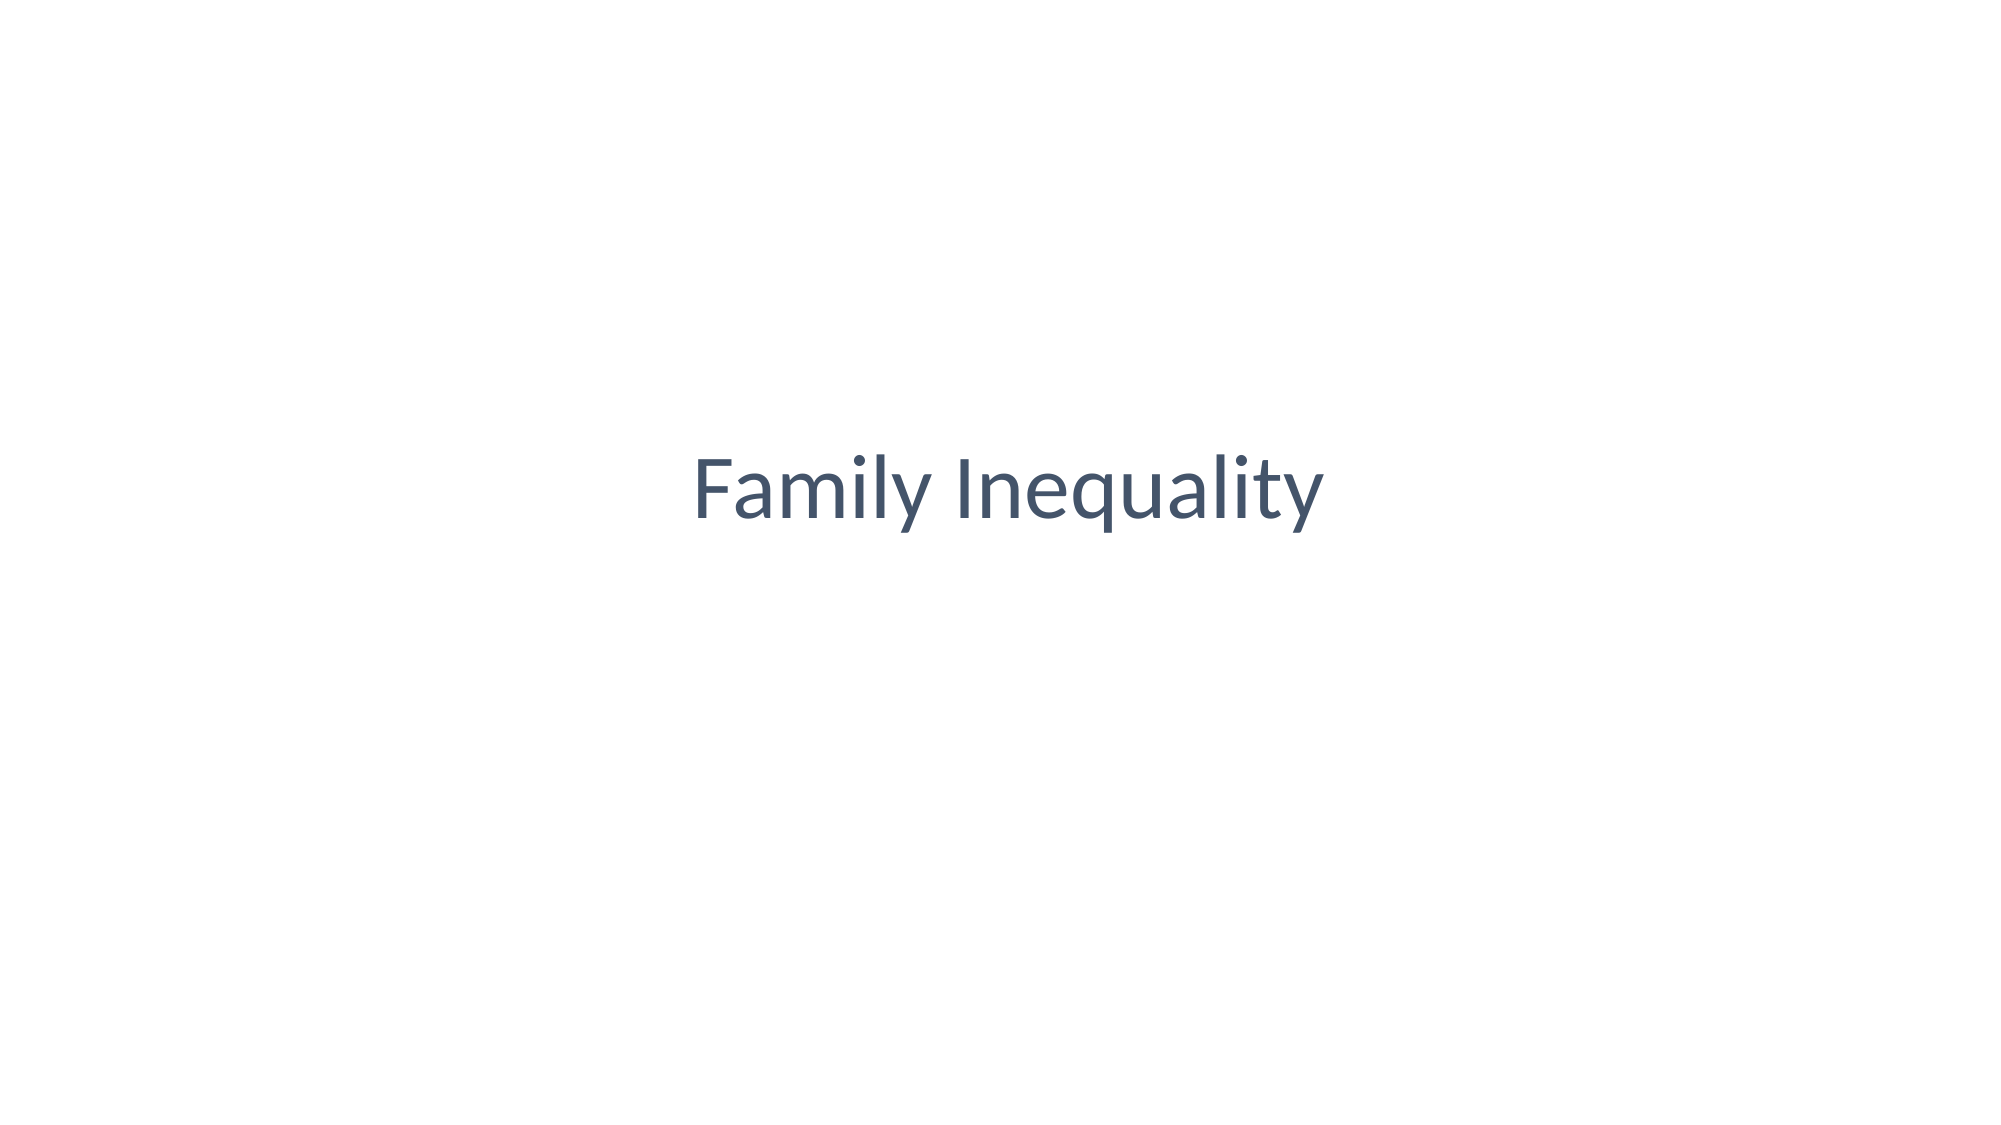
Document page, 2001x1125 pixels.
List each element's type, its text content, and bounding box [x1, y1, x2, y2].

text_box Family Inequality [525, 419, 1494, 544]
